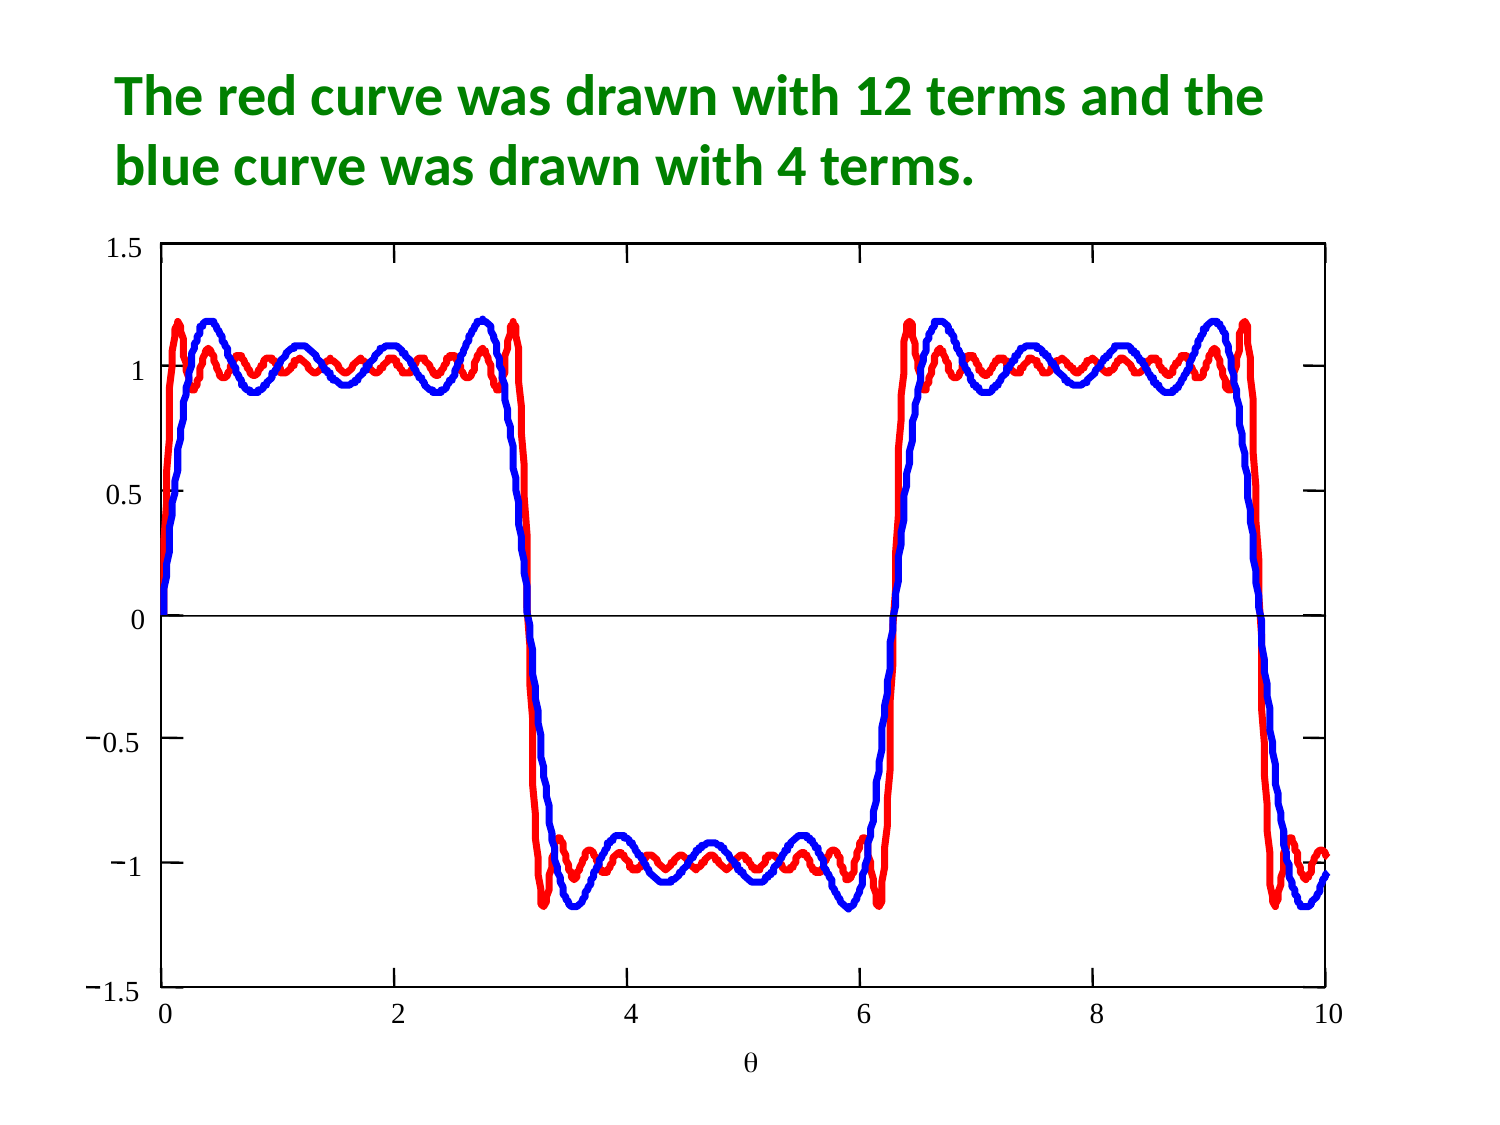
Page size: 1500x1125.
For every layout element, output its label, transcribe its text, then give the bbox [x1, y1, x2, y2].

text_box The red curve was drawn with 12 terms and the blue curve was drawn with 4 terms. [99, 49, 1363, 205]
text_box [85, 228, 1344, 1079]
